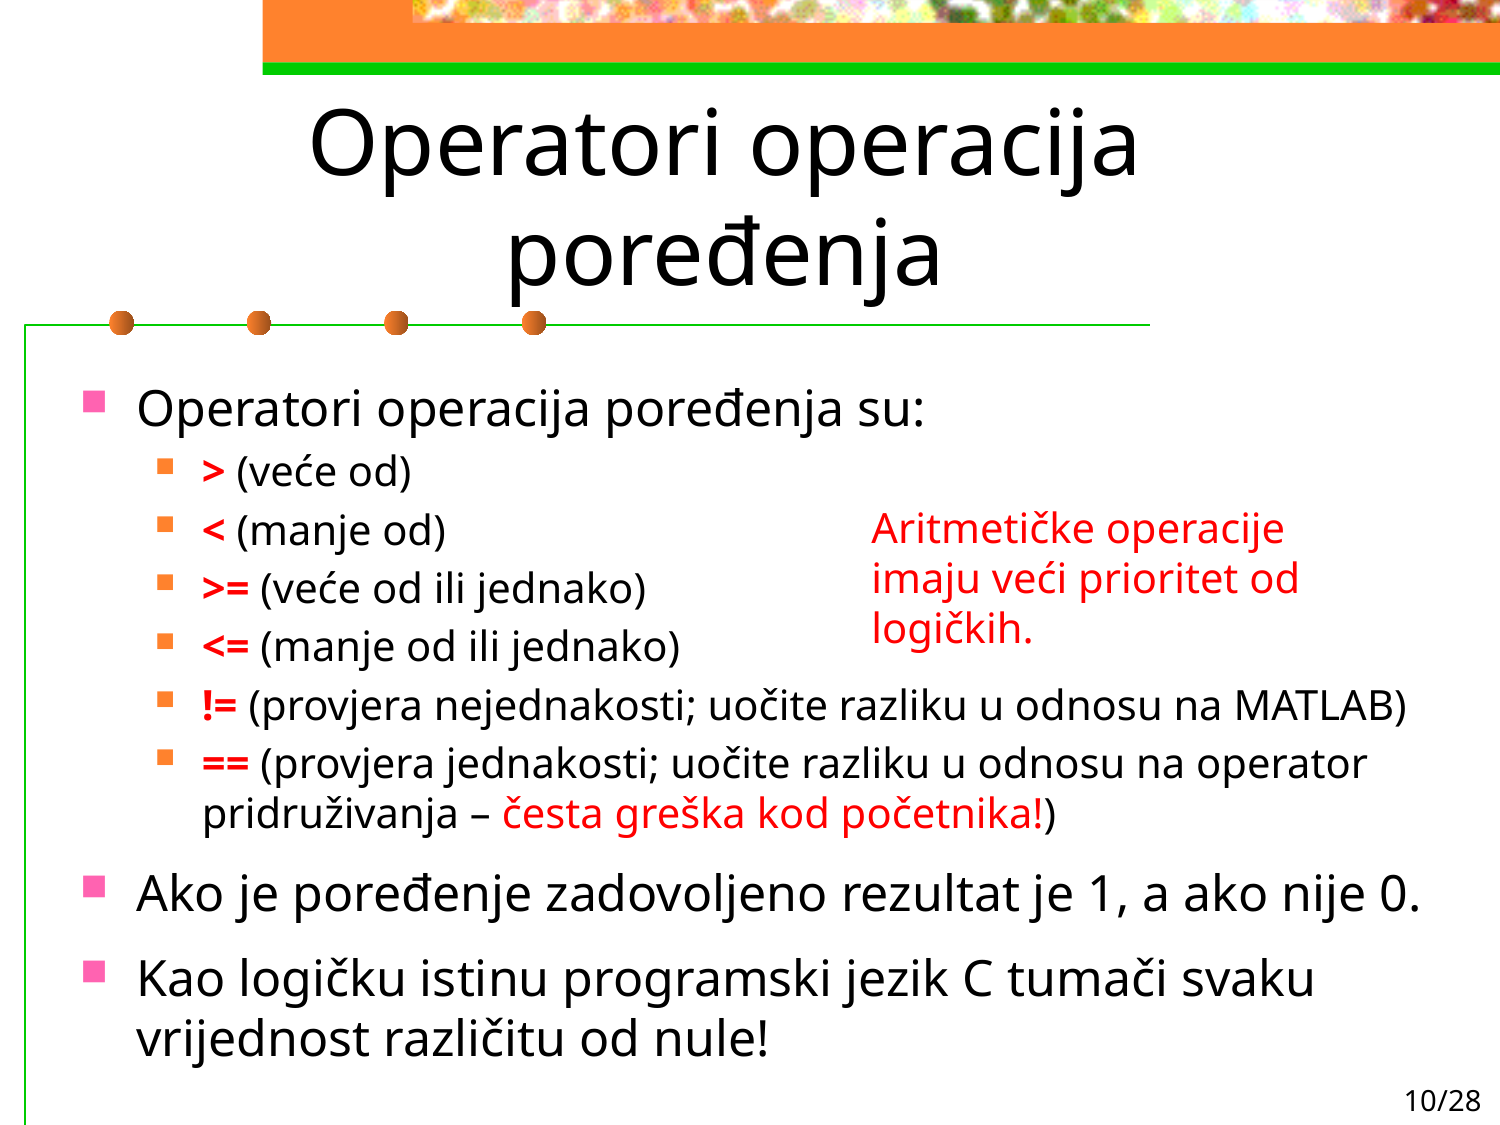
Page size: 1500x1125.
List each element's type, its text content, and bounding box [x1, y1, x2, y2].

picture [412, 0, 1500, 23]
slide_number 10/28 [1364, 1049, 1497, 1125]
list Operatori operacija poređenja su: > (veće od) < (manje od) >= (veće od ili jednako) <= (manje od ili jednako) != (provjera nejednakosti; uočite razliku u odnosu na MATLAB) == (provjera jednakosti; uočite razliku u odnosu na operator pridruživanja – česta greška kod početnika!) Ako je poređenje zadovoljeno rezultat je 1, a ako nije 0. Kao logičku istinu programski jezik C tumači svaku vrijednost različitu od nule! [64, 369, 1460, 1094]
title Operatori operacija poređenja [87, 99, 1363, 288]
text_box Aritmetičke operacije imaju veći prioritet od logičkih. [856, 494, 1400, 660]
